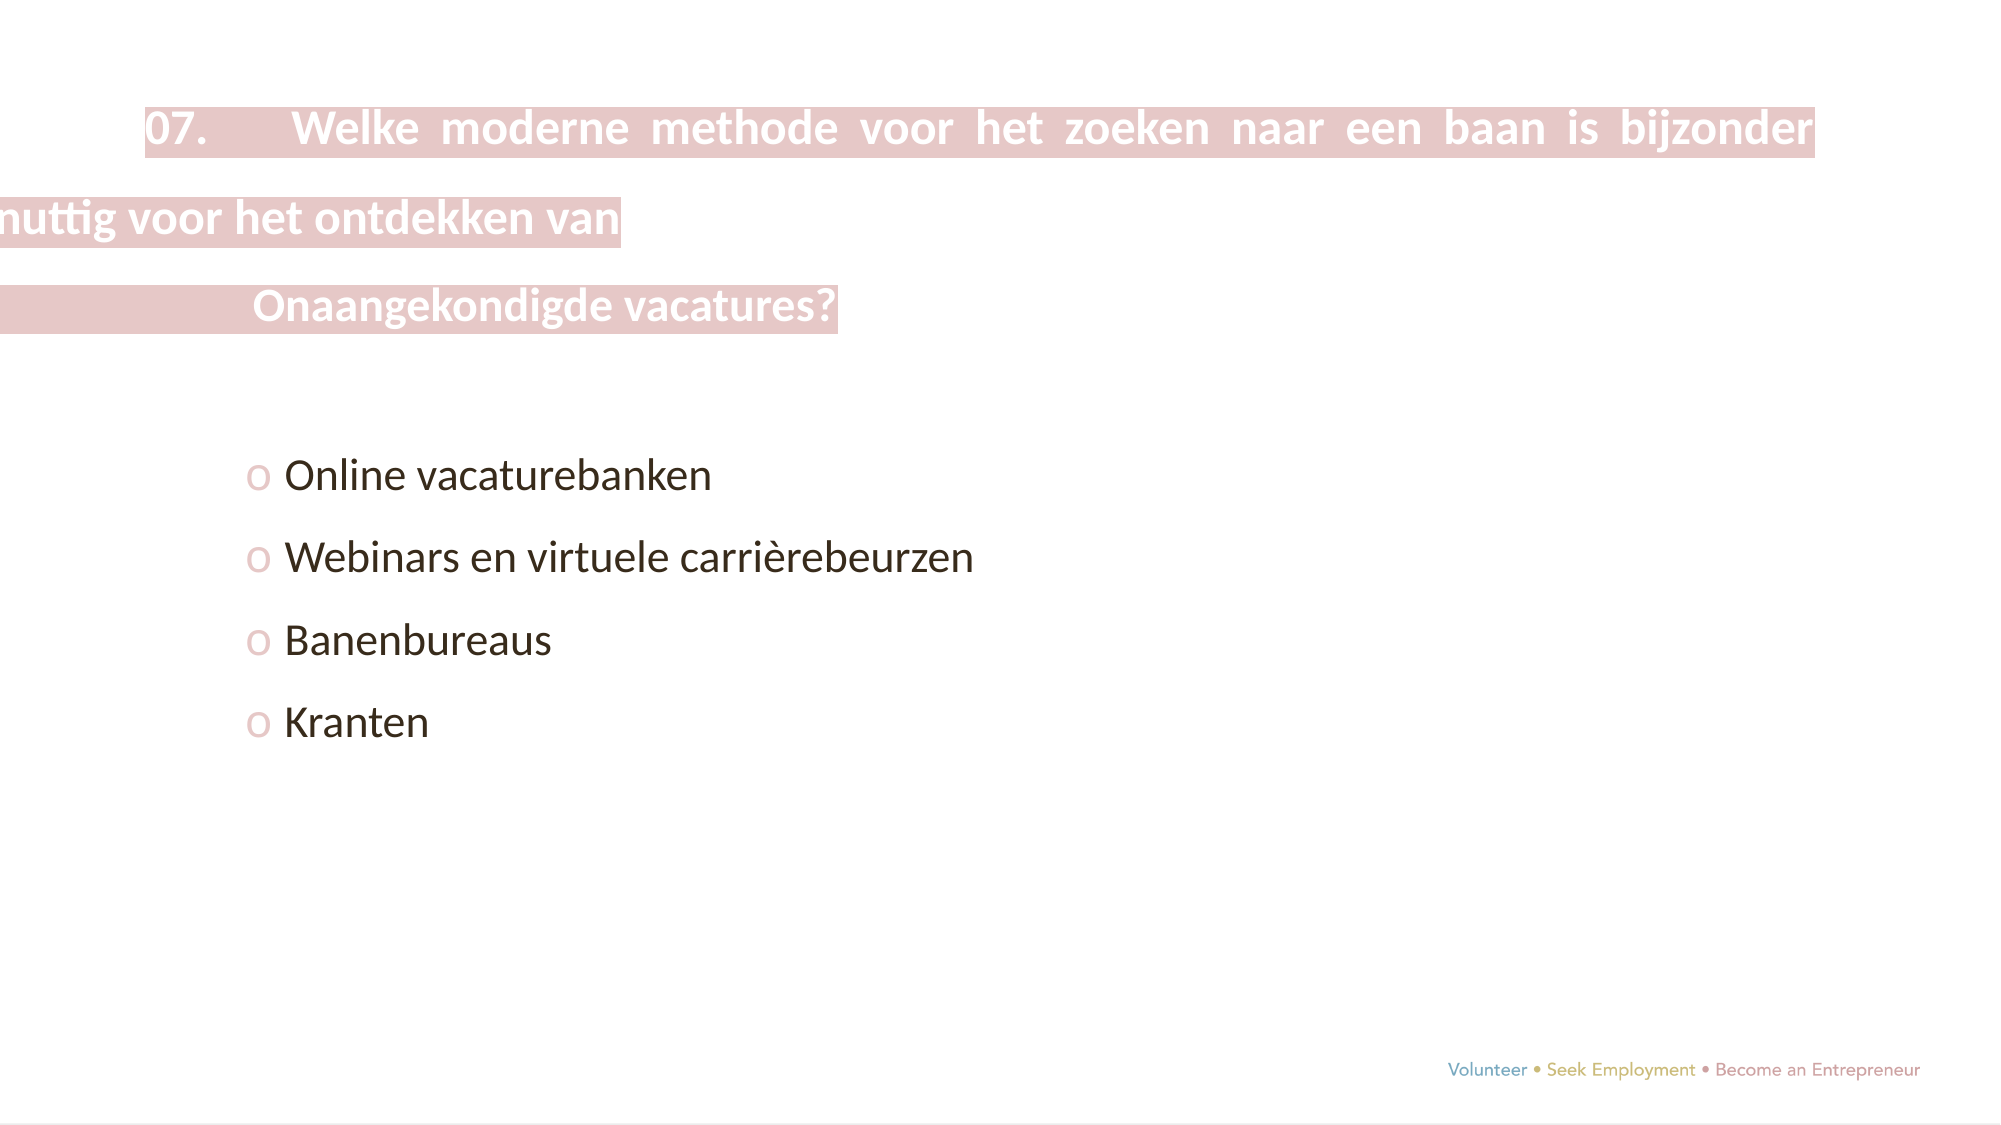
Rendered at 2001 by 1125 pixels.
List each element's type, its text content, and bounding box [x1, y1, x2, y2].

text_box 07. Welke moderne methode voor het zoeken naar een baan is bijzonder nuttig voor het ontdekken van Onaangekondigde vacatures? o Online vacaturebanken o Webinars en virtuele carrièrebeurzen o Banenbureaus o Kranten [0, 57, 1830, 920]
picture [1418, 1046, 1971, 1103]
